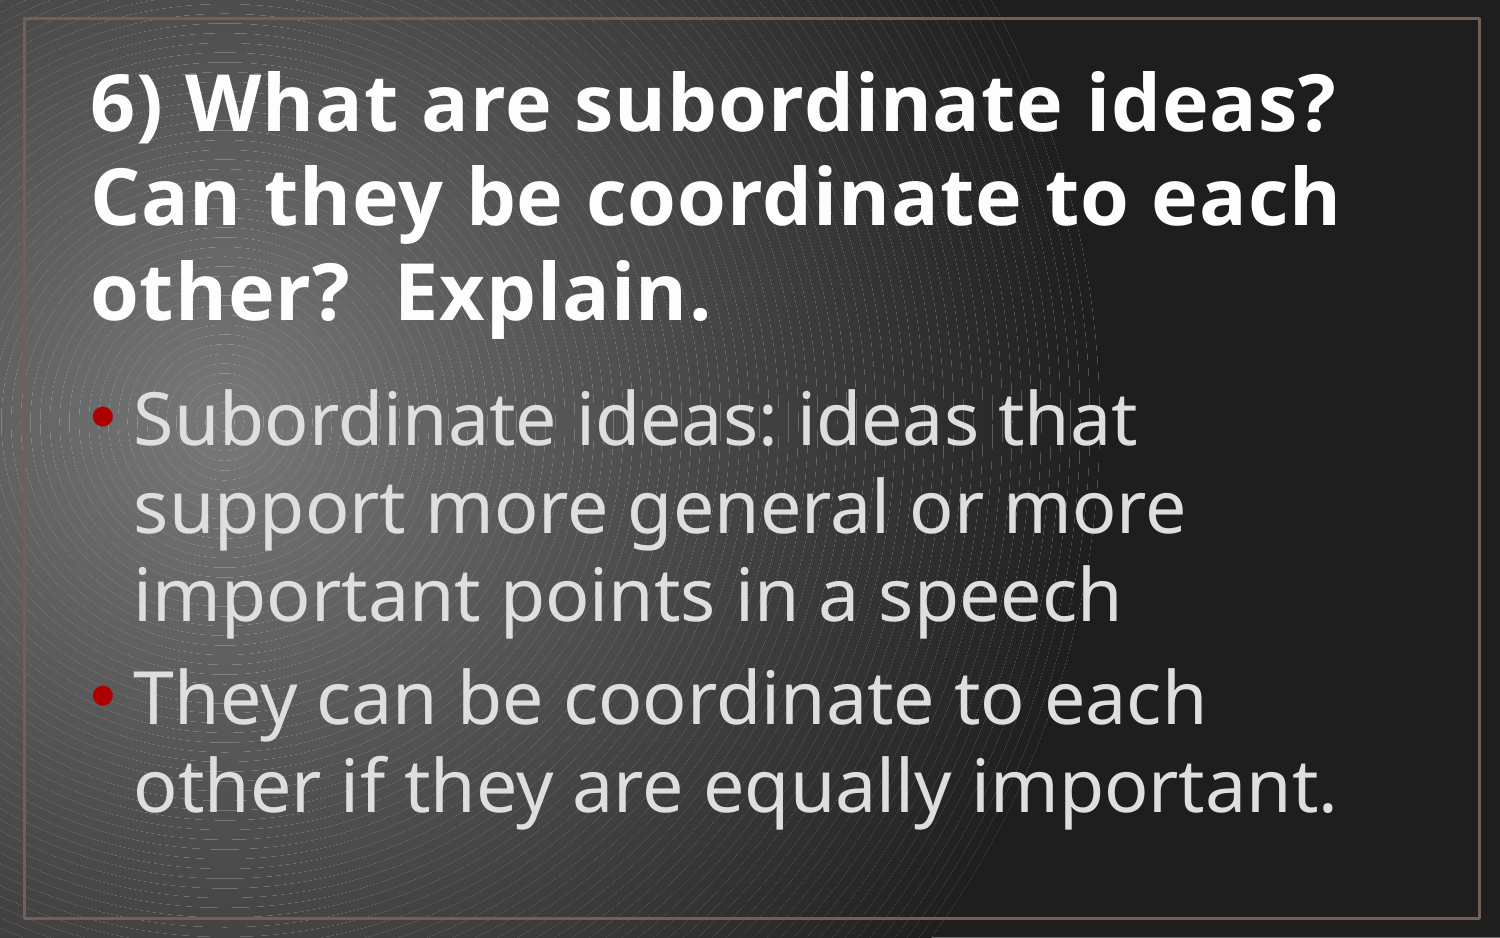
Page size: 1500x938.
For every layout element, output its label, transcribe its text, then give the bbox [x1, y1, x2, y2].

title 6) What are subordinate ideas? Can they be coordinate to each other? Explain. [75, 37, 1425, 344]
list Subordinate ideas: ideas that support more general or more important points in a speech They can be coordinate to each other if they are equally important. [75, 364, 1425, 838]
